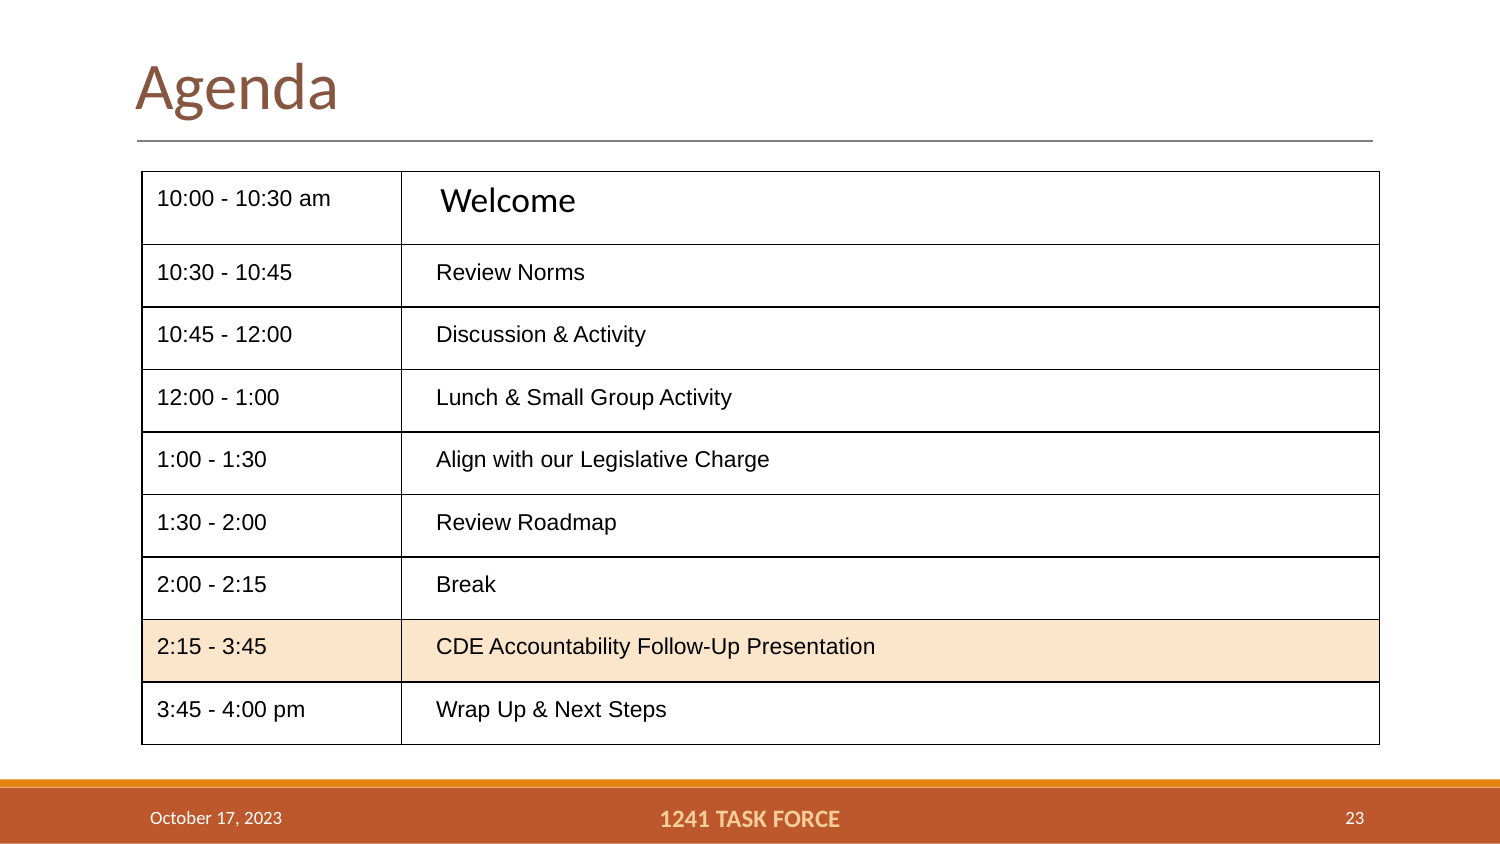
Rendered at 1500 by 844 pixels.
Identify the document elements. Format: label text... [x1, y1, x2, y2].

table_cell 2:15 - 3:45 [143, 620, 401, 681]
table_cell 10:30 - 10:45 [143, 245, 401, 306]
title Agenda [135, 35, 1373, 131]
table_cell Review Roadmap [402, 495, 1379, 556]
table_cell 1:00 - 1:30 [143, 433, 401, 494]
table_cell Lunch & Small Group Activity [402, 370, 1379, 431]
table_cell Align with our Legislative Charge [402, 433, 1379, 494]
table_cell 1:30 - 2:00 [143, 495, 401, 556]
table_cell Break [402, 558, 1379, 619]
table_cell 12:00 - 1:00 [143, 370, 401, 431]
table_cell 3:45 - 4:00 pm [143, 683, 401, 744]
table_cell 10:45 - 12:00 [143, 308, 401, 369]
table_cell Review Norms [402, 245, 1379, 306]
table_cell 2:00 - 2:15 [143, 558, 401, 619]
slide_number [135, 794, 440, 840]
footer 1241 TASK FORCE [453, 794, 1047, 840]
table_cell Wrap Up & Next Steps [402, 683, 1379, 744]
table_header 10:00 - 10:30 am [143, 172, 401, 244]
table_cell CDE Accountability Follow-Up Presentation [402, 620, 1379, 681]
table_cell Discussion & Activity [402, 308, 1379, 369]
table_header Welcome [402, 172, 1379, 244]
slide_number 23 [1218, 794, 1380, 840]
